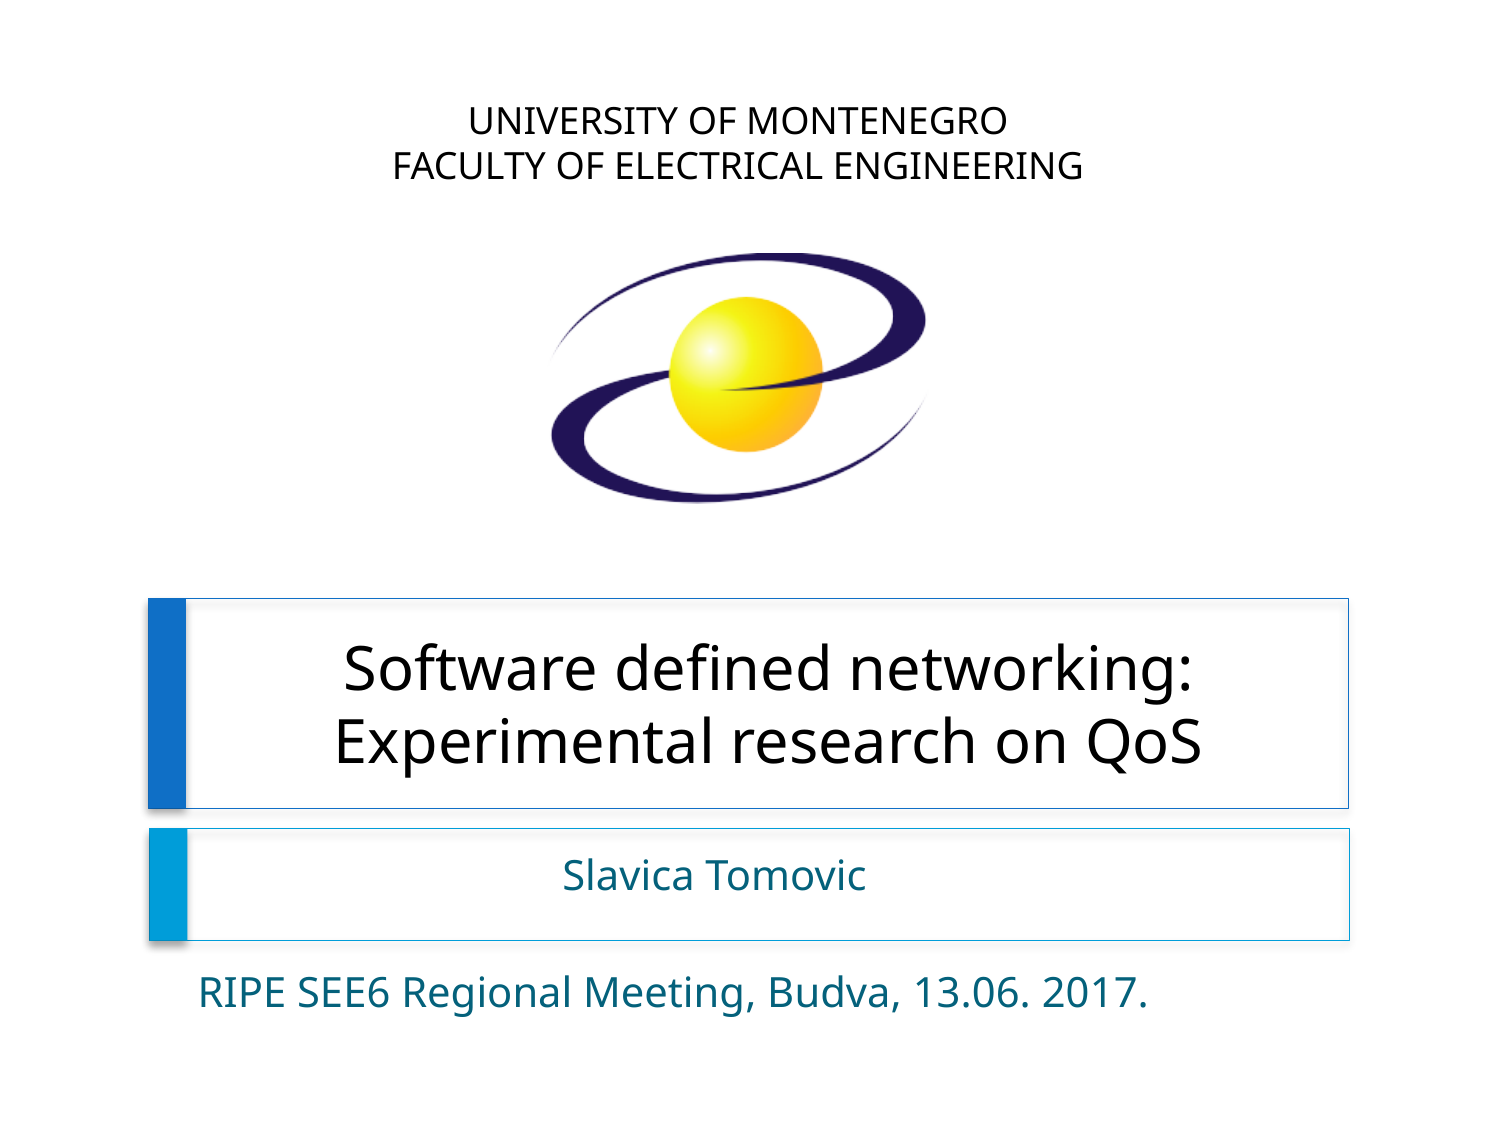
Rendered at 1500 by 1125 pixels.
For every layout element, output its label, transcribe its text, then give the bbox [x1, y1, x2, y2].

picture [547, 253, 929, 504]
subtitle RIPE SEE6 Regional Meeting, Budva, 13.06. 2017. [183, 958, 1388, 1046]
title Software defined networking: Experimental research on QoS [206, 621, 1332, 785]
text_box UNIVERSITY OF MONTENEGRO FACULTY OF ELECTRICAL ENGINEERING [289, 89, 1187, 195]
text_box [371, 591, 1276, 652]
text_box Slavica Tomovic [547, 841, 1500, 959]
